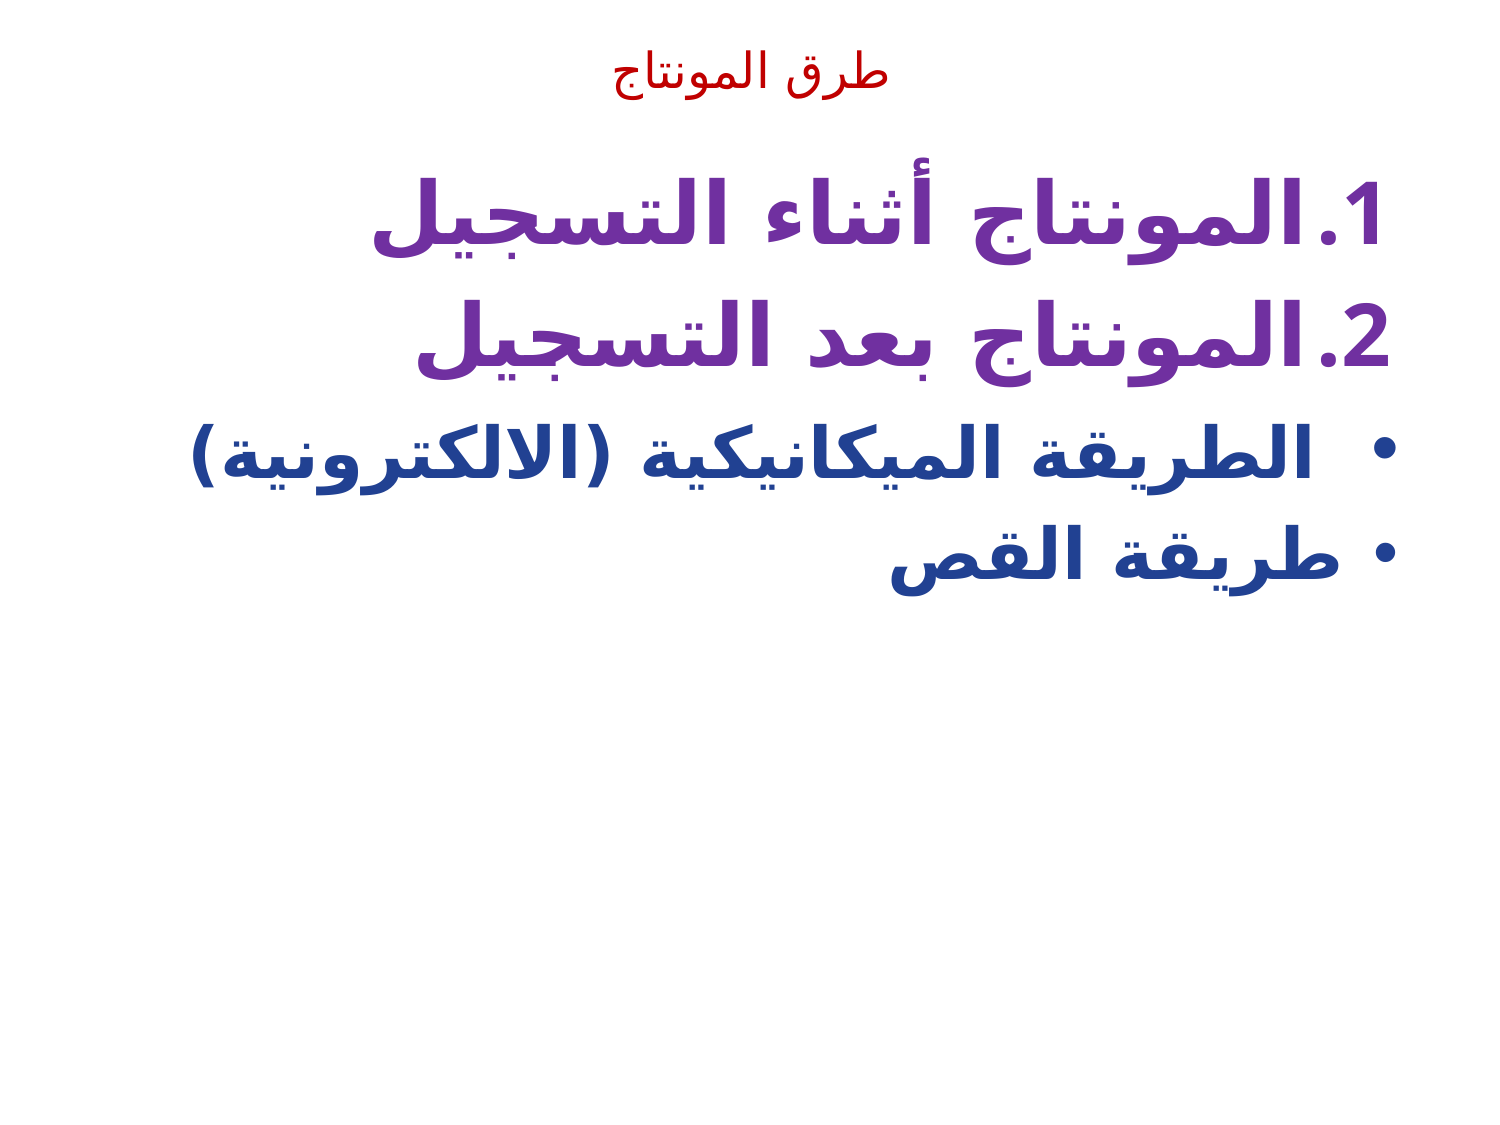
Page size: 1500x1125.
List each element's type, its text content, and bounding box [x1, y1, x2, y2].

title طرق المونتاج [64, 31, 1423, 107]
list المونتاج أثناء التسجيل المونتاج بعد التسجيل الطريقة الميكانيكية (الالكترونية) طريقة القص [137, 149, 1413, 610]
